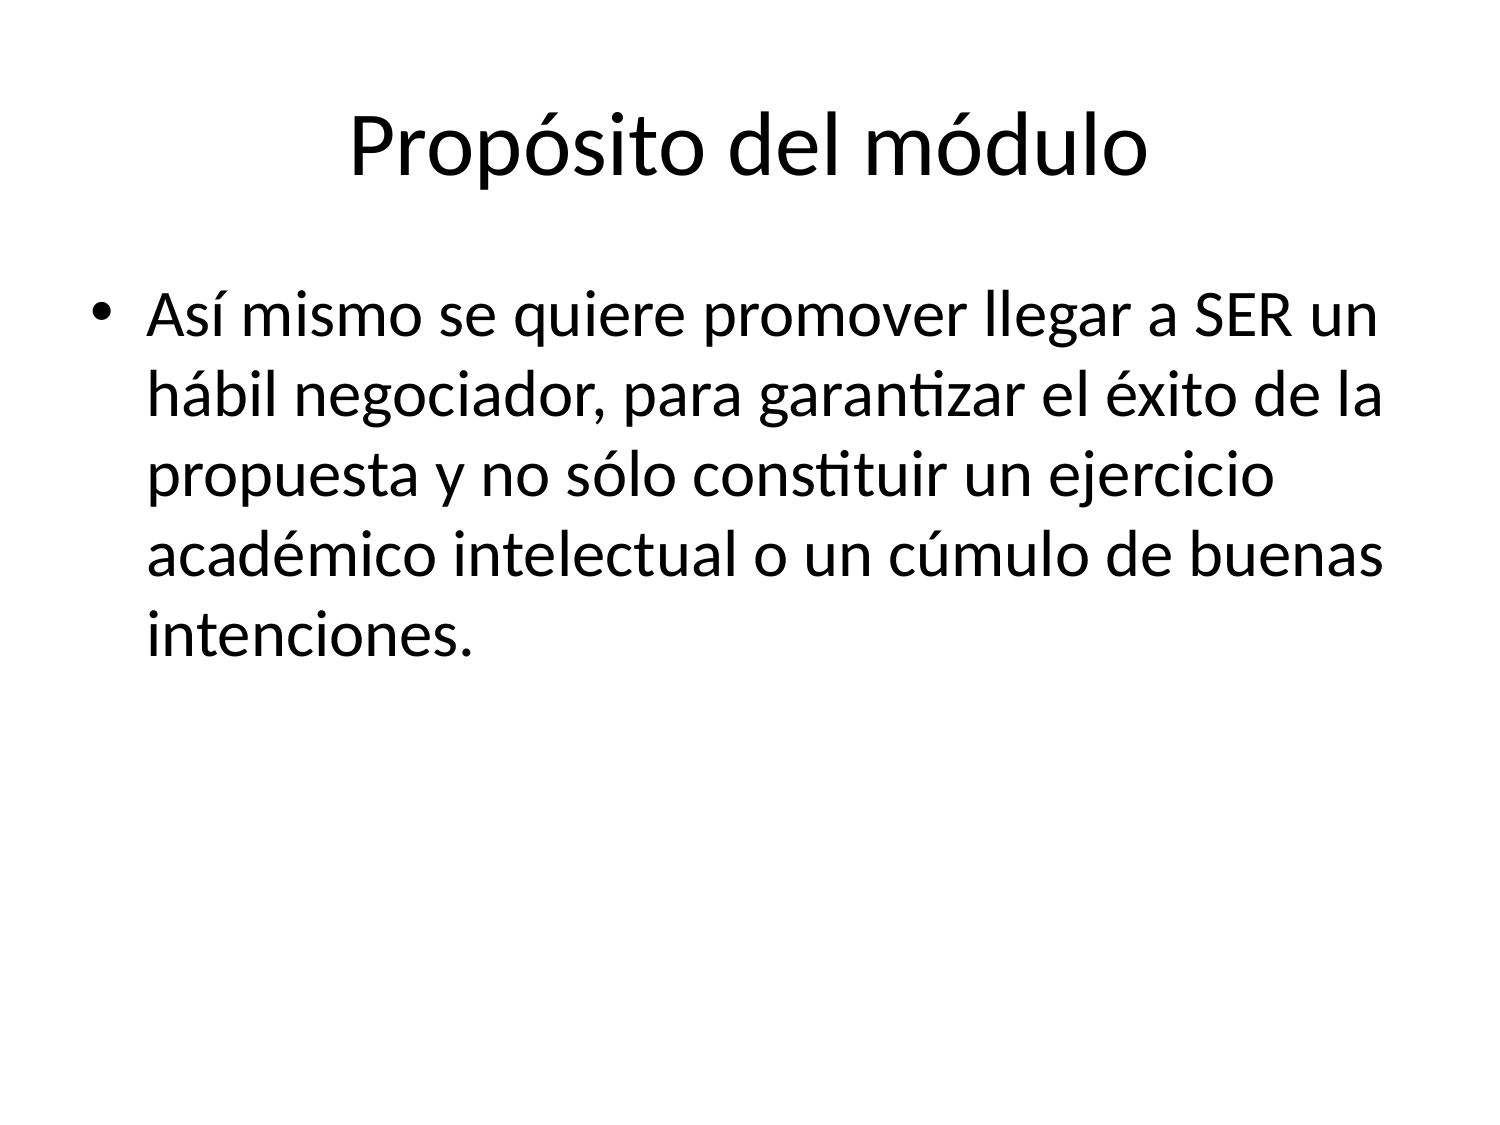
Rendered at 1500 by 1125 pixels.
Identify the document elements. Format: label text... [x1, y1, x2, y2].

list Así mismo se quiere promover llegar a SER un hábil negociador, para garantizar el éxito de la propuesta y no sólo constituir un ejercicio académico intelectual o un cúmulo de buenas intenciones. [75, 262, 1425, 1005]
title Propósito del módulo [75, 45, 1425, 233]
